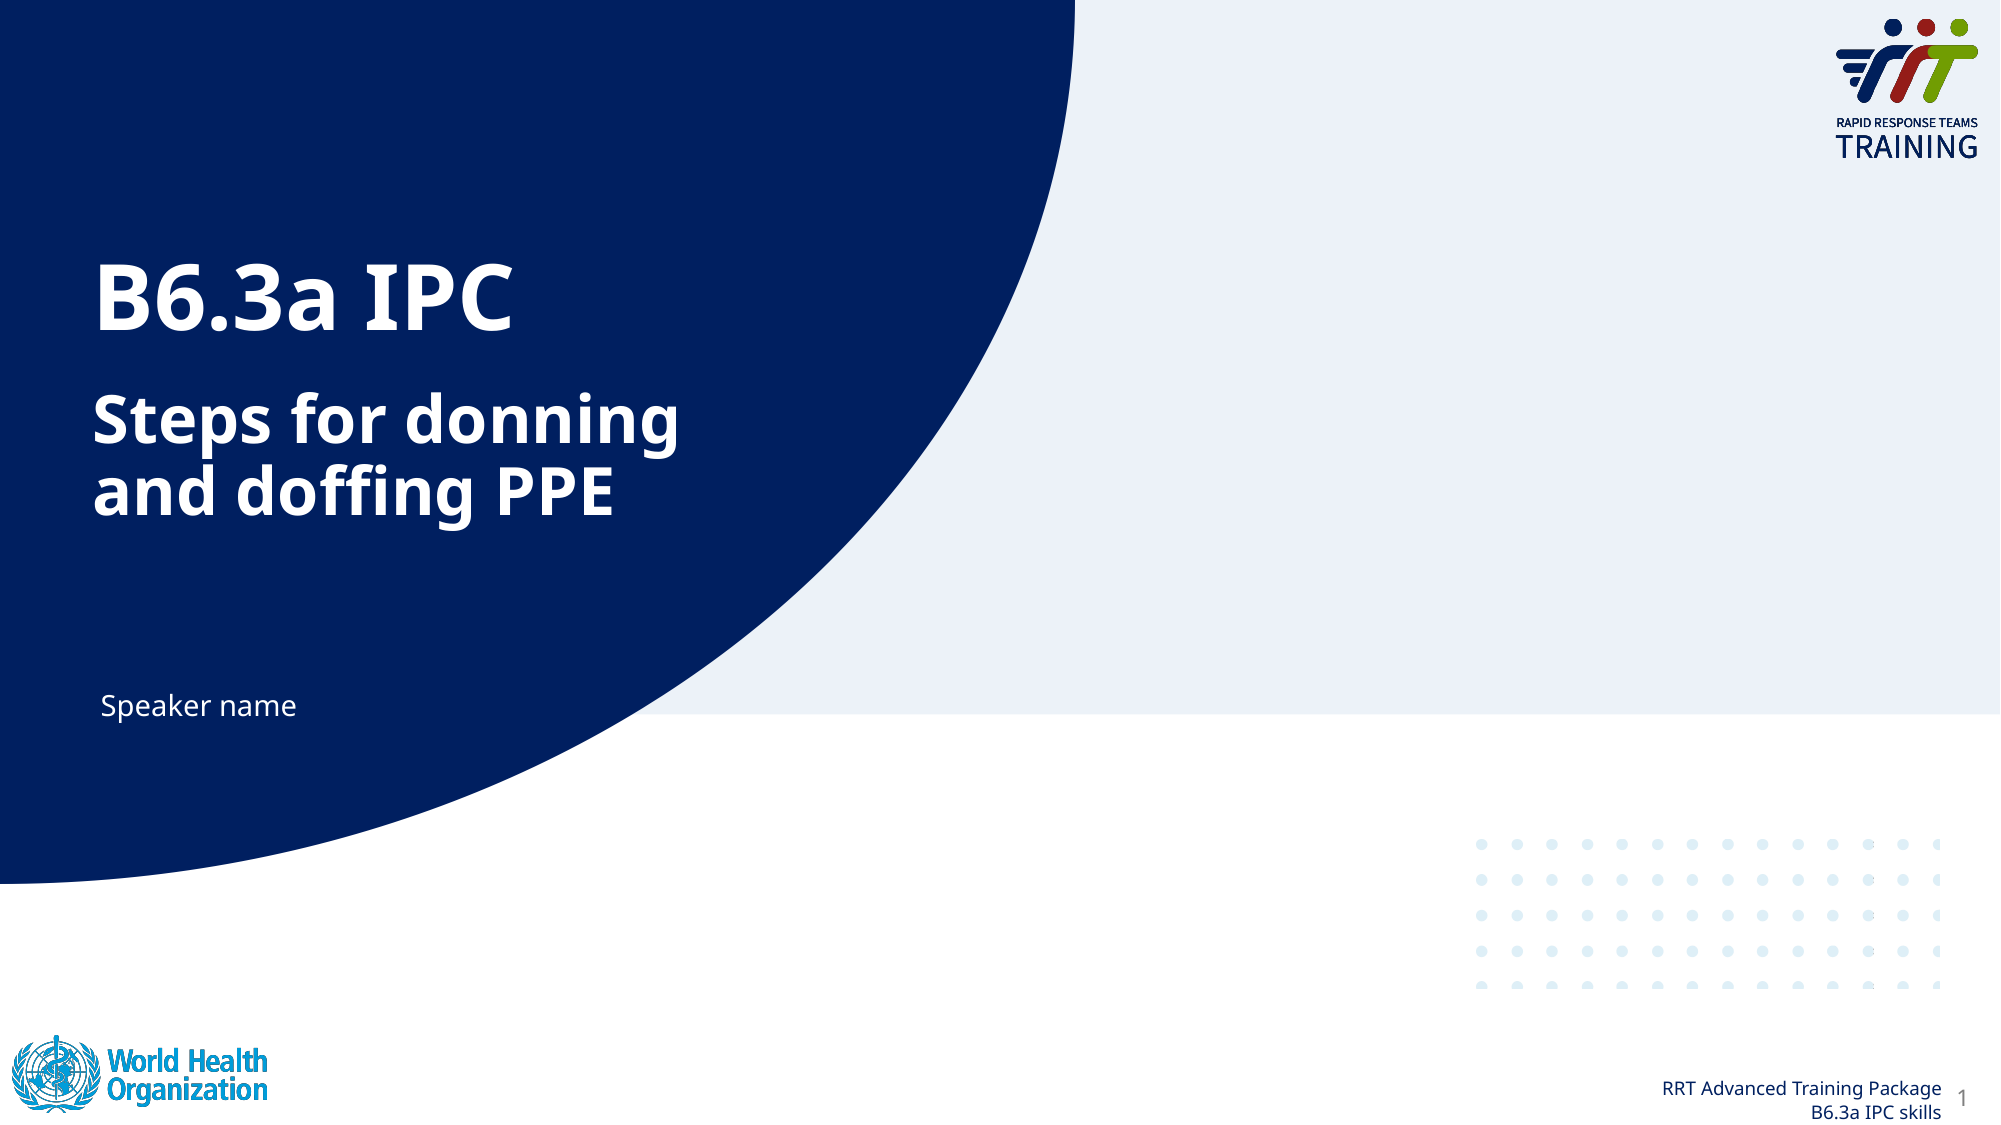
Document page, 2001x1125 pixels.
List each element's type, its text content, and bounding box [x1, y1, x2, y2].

picture [12, 1083, 48, 1113]
picture [1476, 839, 1940, 989]
picture [40, 1062, 47, 1070]
picture [1835, 19, 1978, 167]
picture [24, 1054, 36, 1087]
picture [46, 1056, 54, 1062]
title Steps for donning and doffing PPE [84, 259, 822, 657]
picture [22, 1062, 26, 1077]
picture [0, 0, 1075, 884]
text_box Speaker name [93, 680, 476, 730]
picture [30, 1083, 37, 1091]
picture [71, 1053, 90, 1091]
picture [34, 1054, 43, 1078]
text_box B6.3a IPC [84, 235, 807, 366]
picture [50, 1108, 62, 1113]
picture [59, 1035, 267, 1113]
picture [36, 1088, 78, 1105]
picture [12, 1035, 54, 1068]
